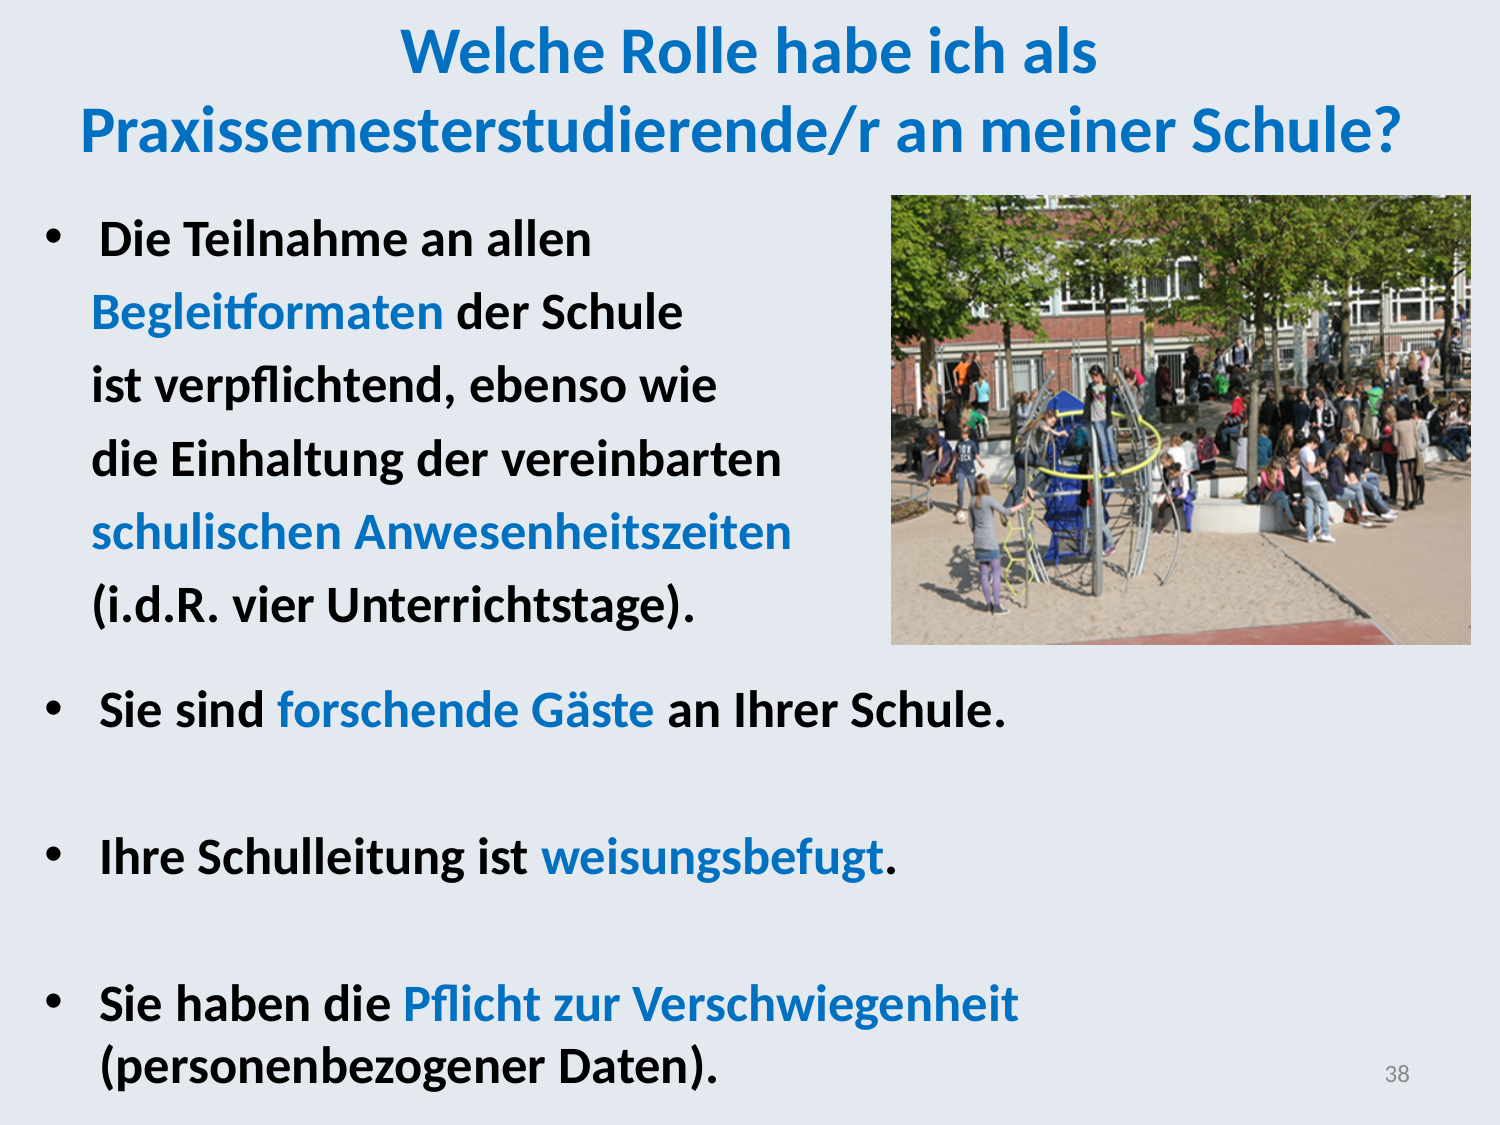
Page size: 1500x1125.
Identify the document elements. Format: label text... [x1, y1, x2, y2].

picture [891, 195, 1471, 645]
title Welche Rolle habe ich als Praxissemesterstudierende/r an meiner Schule? [0, 0, 1500, 173]
slide_number 38 [1074, 1042, 1425, 1103]
list Die Teilnahme an allen Begleitformaten der Schule ist verpflichtend, ebenso wie die Einhaltung der vereinbarten schulischen Anwesenheitszeiten (i.d.R. vier Unterrichtstage). Sie sind forschende Gäste an Ihrer Schule. Ihre Schulleitung ist weisungsbefugt. Sie haben die Pflicht zur Verschwiegenheit (personenbezogener Daten). [29, 196, 1471, 1106]
